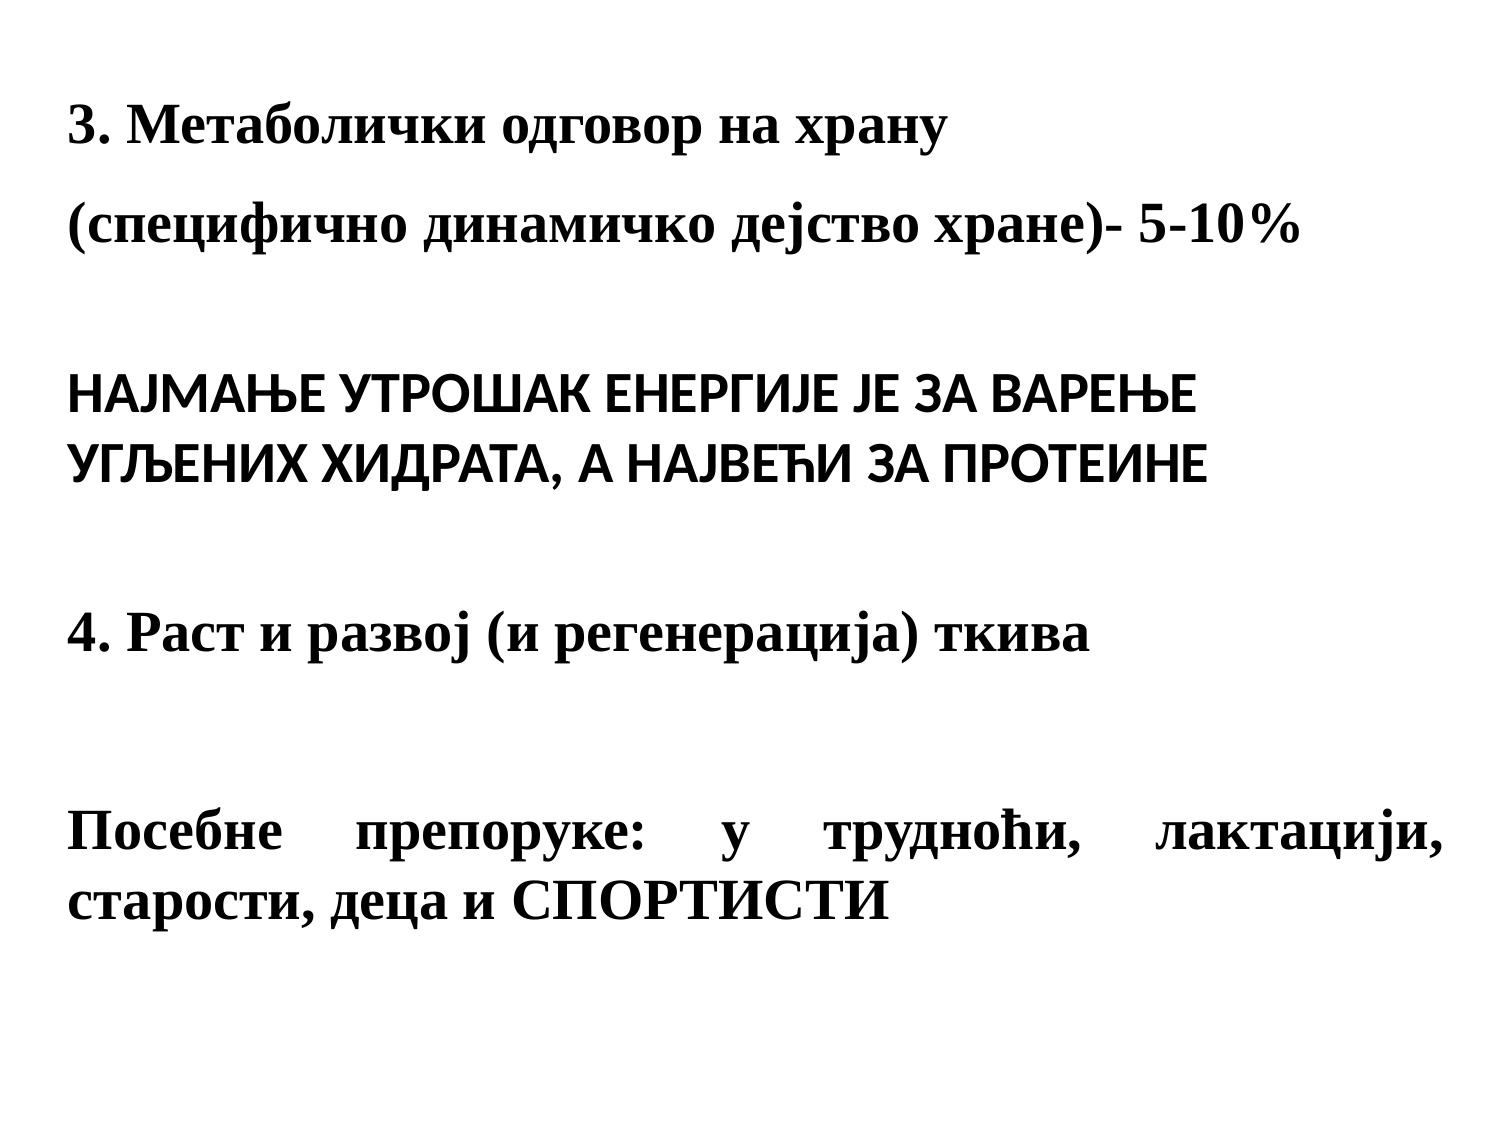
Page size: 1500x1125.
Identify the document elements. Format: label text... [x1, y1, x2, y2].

text_box 3. Метаболички одговор на храну (специфично динамичко дејство хране)- 5-10% НАЈМАЊЕ УТРОШАК ЕНЕРГИЈЕ ЈЕ ЗА ВАРЕЊЕ УГЉЕНИХ ХИДРАТА, А НАЈВЕЋИ ЗА ПРОТЕИНЕ 4. Раст и развој (и регенерација) ткива Посебне препоруке: у трудноћи, лактацији, старости, деца и СПОРТИСТИ [53, 78, 1459, 939]
